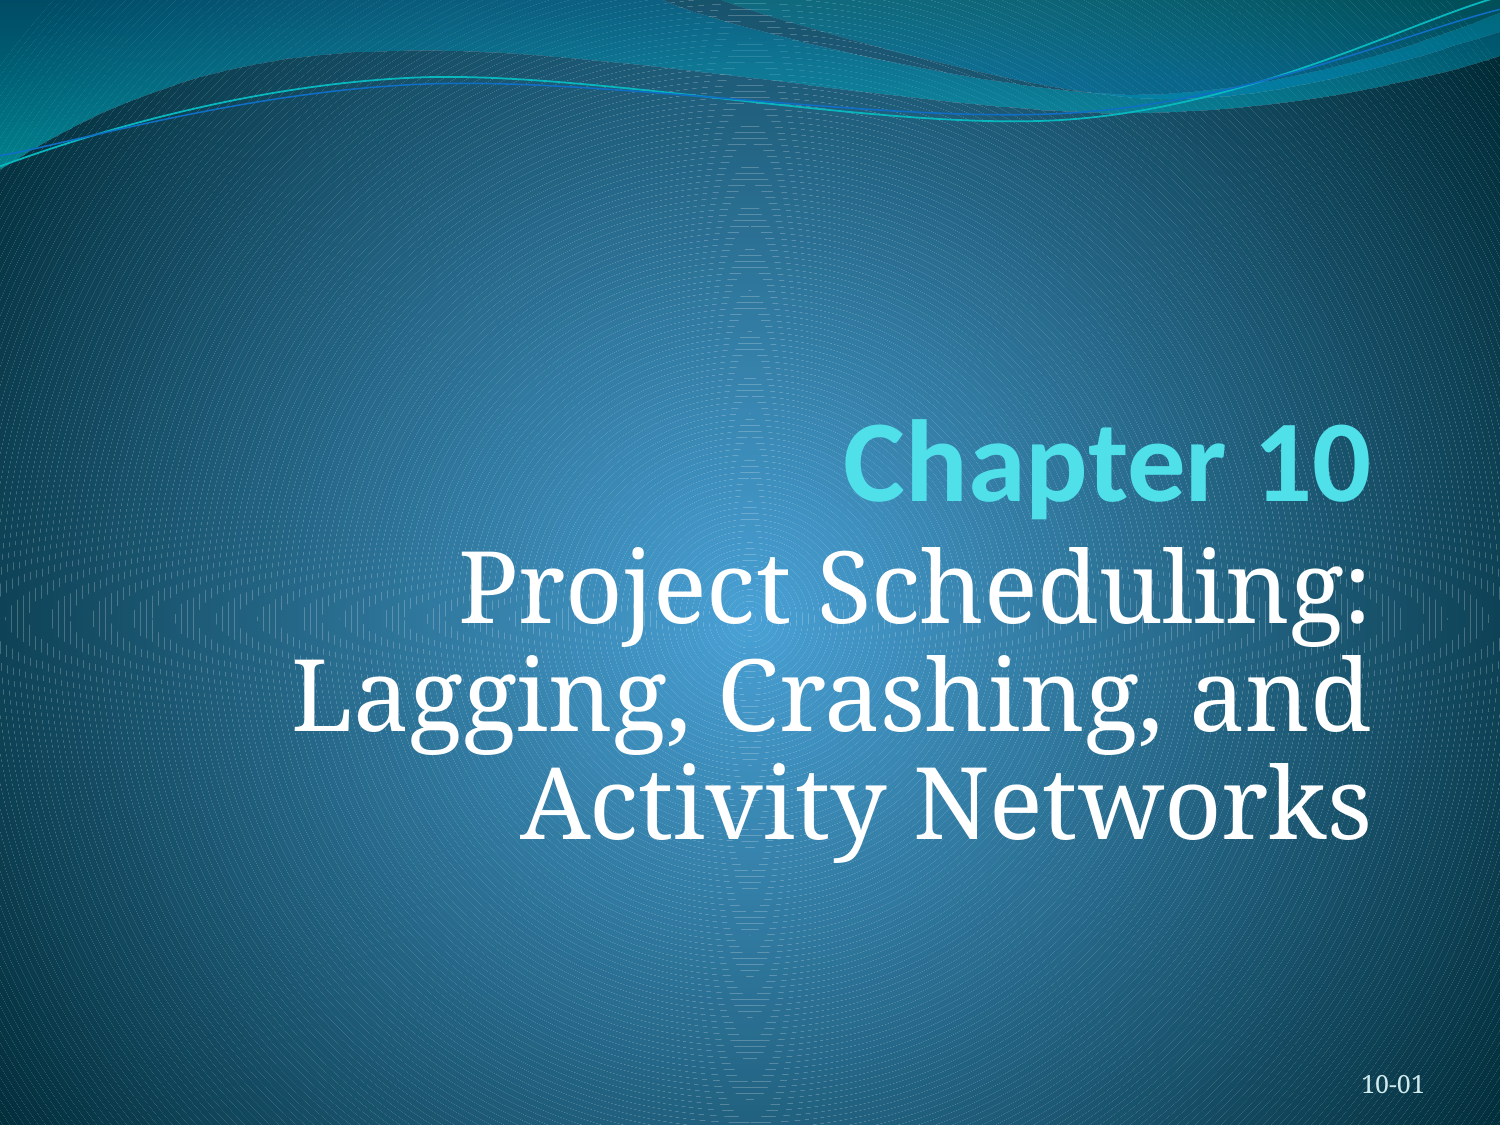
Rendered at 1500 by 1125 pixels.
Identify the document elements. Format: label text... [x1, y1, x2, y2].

subtitle Project Scheduling: Lagging, Crashing, and Activity Networks [87, 529, 1377, 901]
title Chapter 10 [87, 224, 1376, 526]
slide_number 10-01 [1299, 1042, 1425, 1103]
